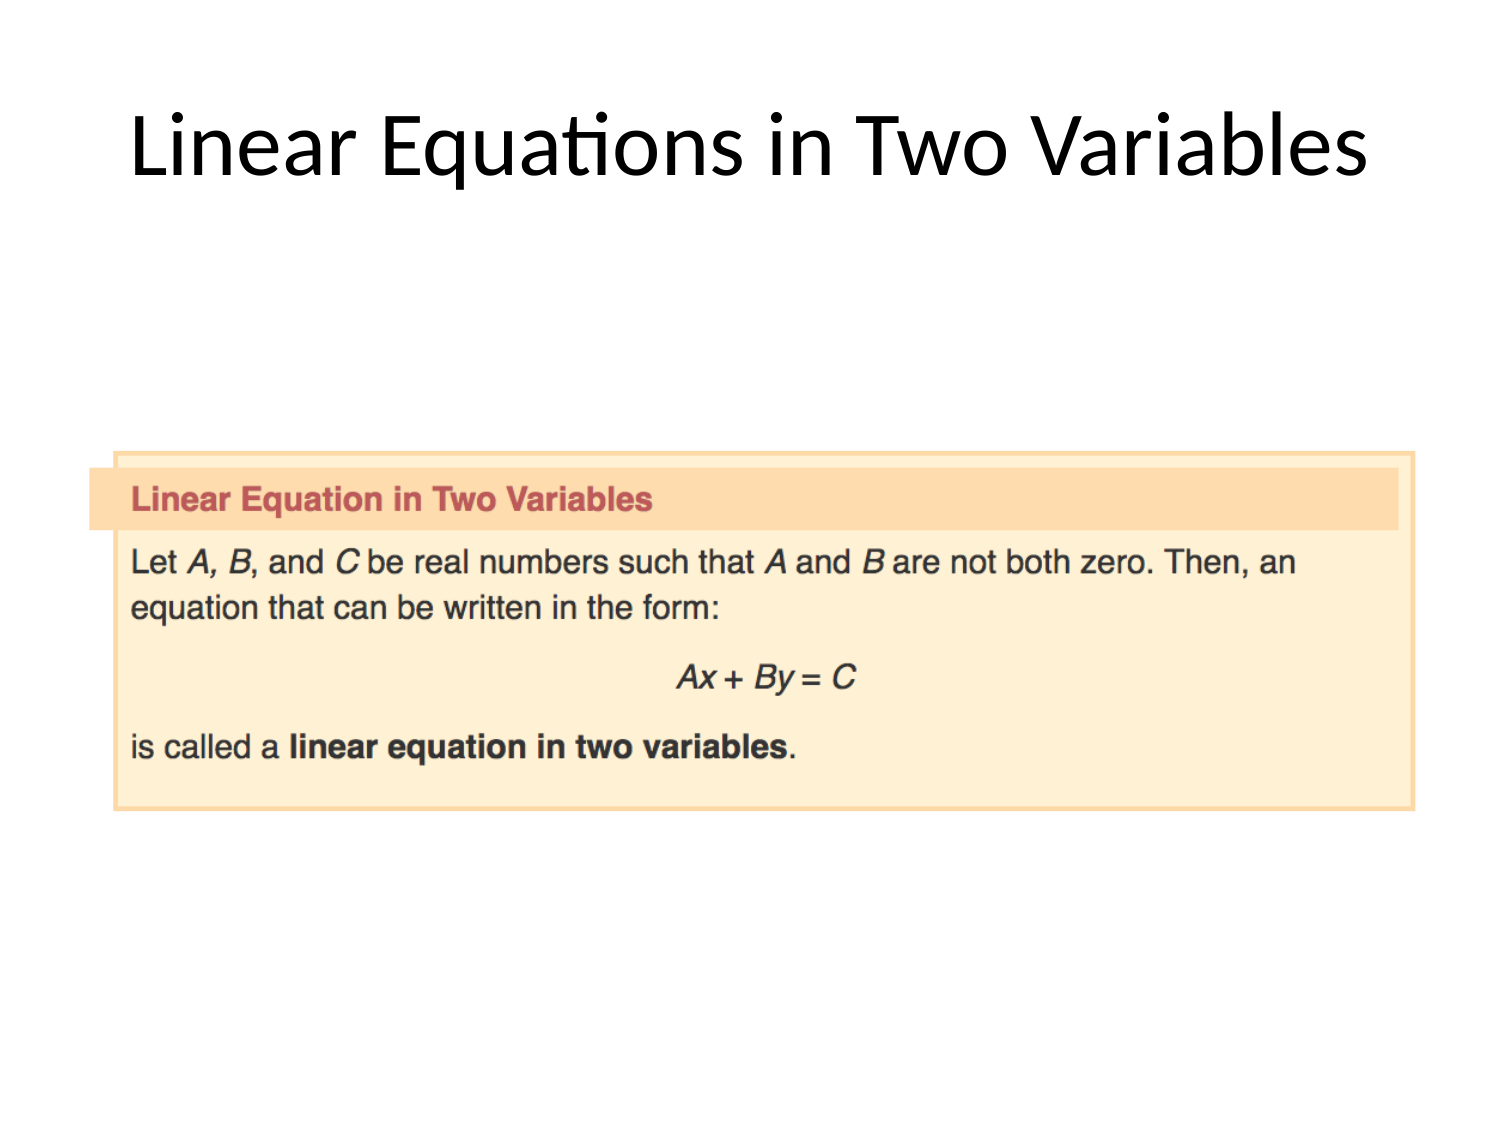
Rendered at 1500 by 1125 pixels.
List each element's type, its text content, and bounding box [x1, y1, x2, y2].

title Linear Equations in Two Variables [75, 45, 1425, 233]
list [74, 262, 1426, 1006]
